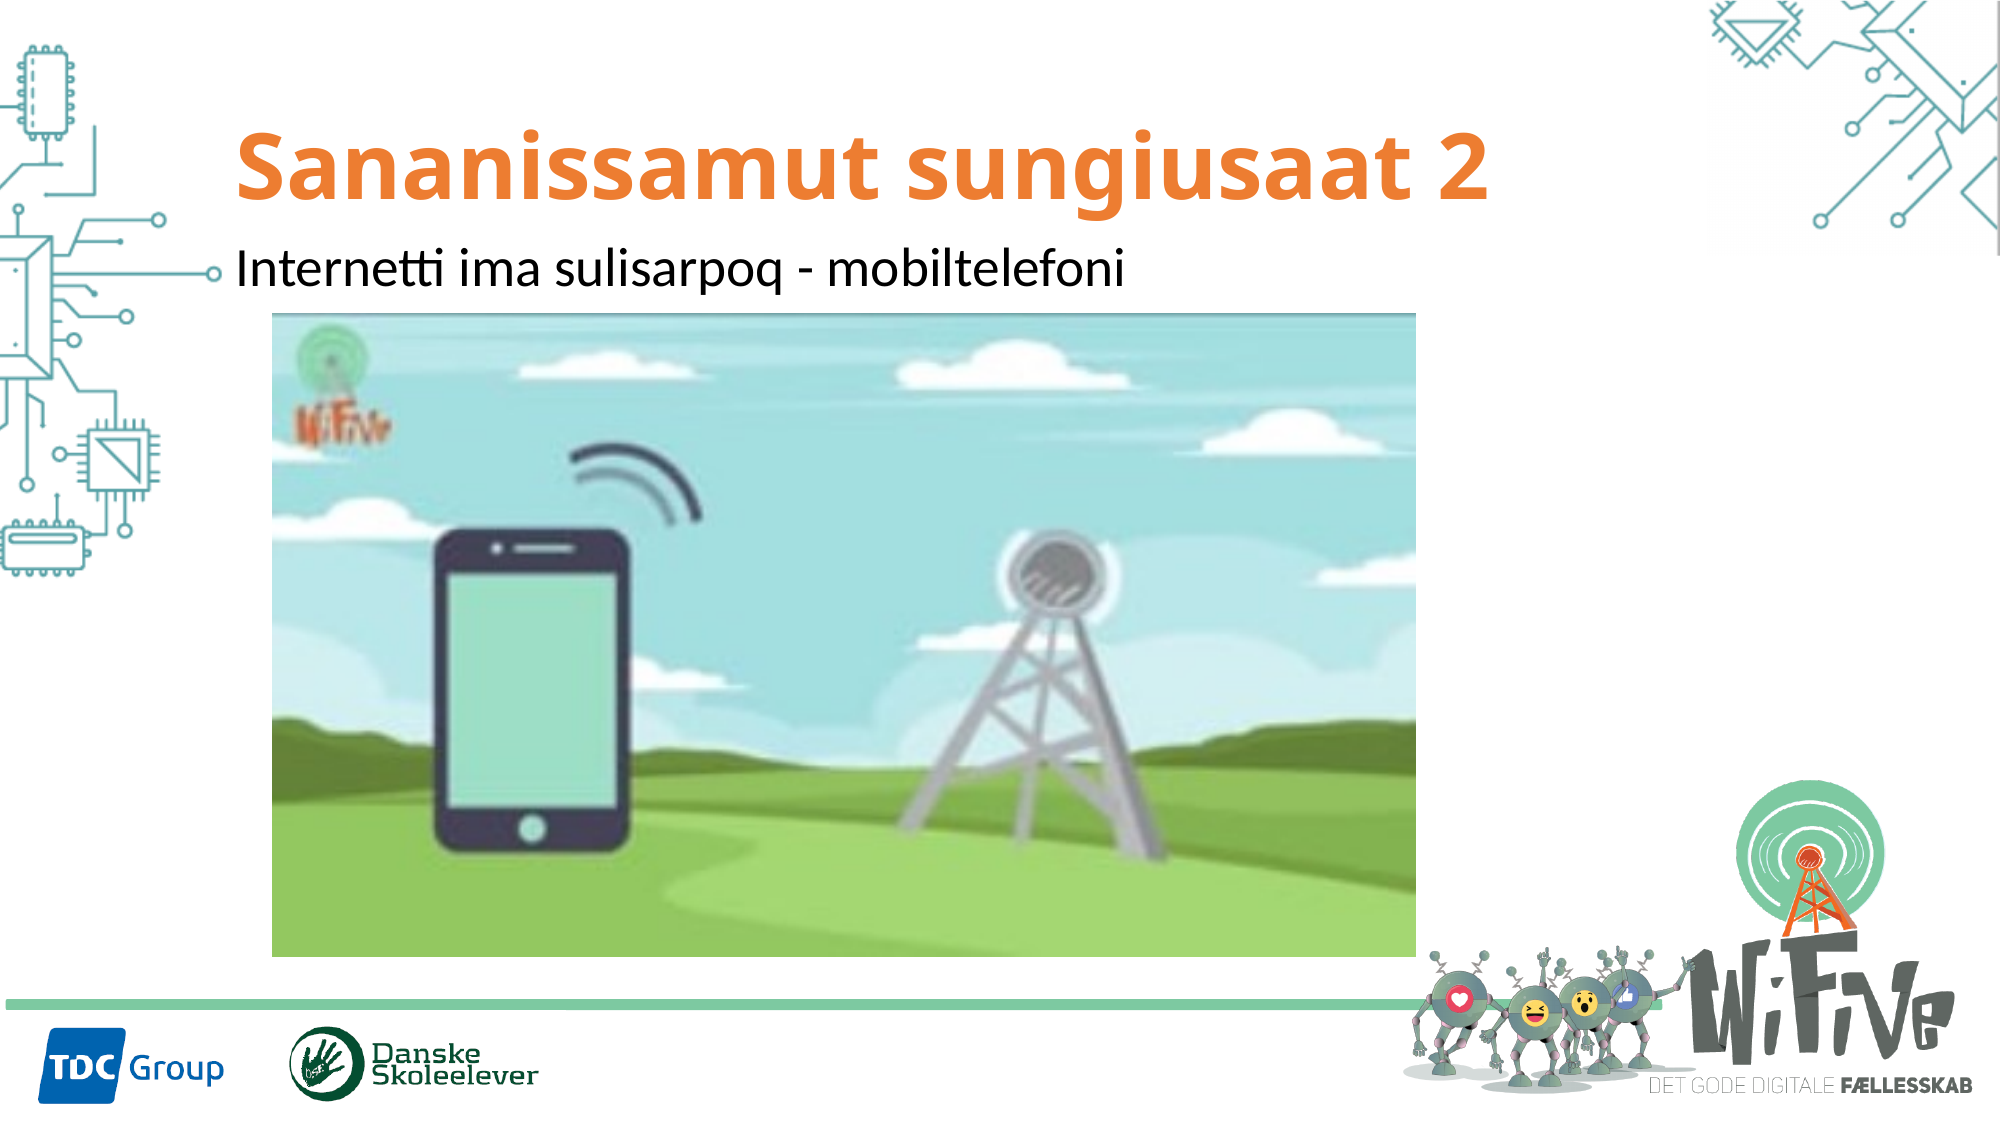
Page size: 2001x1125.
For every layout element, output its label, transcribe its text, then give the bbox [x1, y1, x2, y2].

picture [0, 1010, 566, 1116]
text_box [271, 312, 1417, 958]
picture [0, 0, 233, 605]
picture [1341, 755, 1984, 1125]
title Sananissamut sungiusaat 2 [220, 61, 1946, 231]
picture [1708, 1, 1999, 255]
list Internetti ima sulisarpoq - mobiltelefoni [220, 231, 1946, 307]
